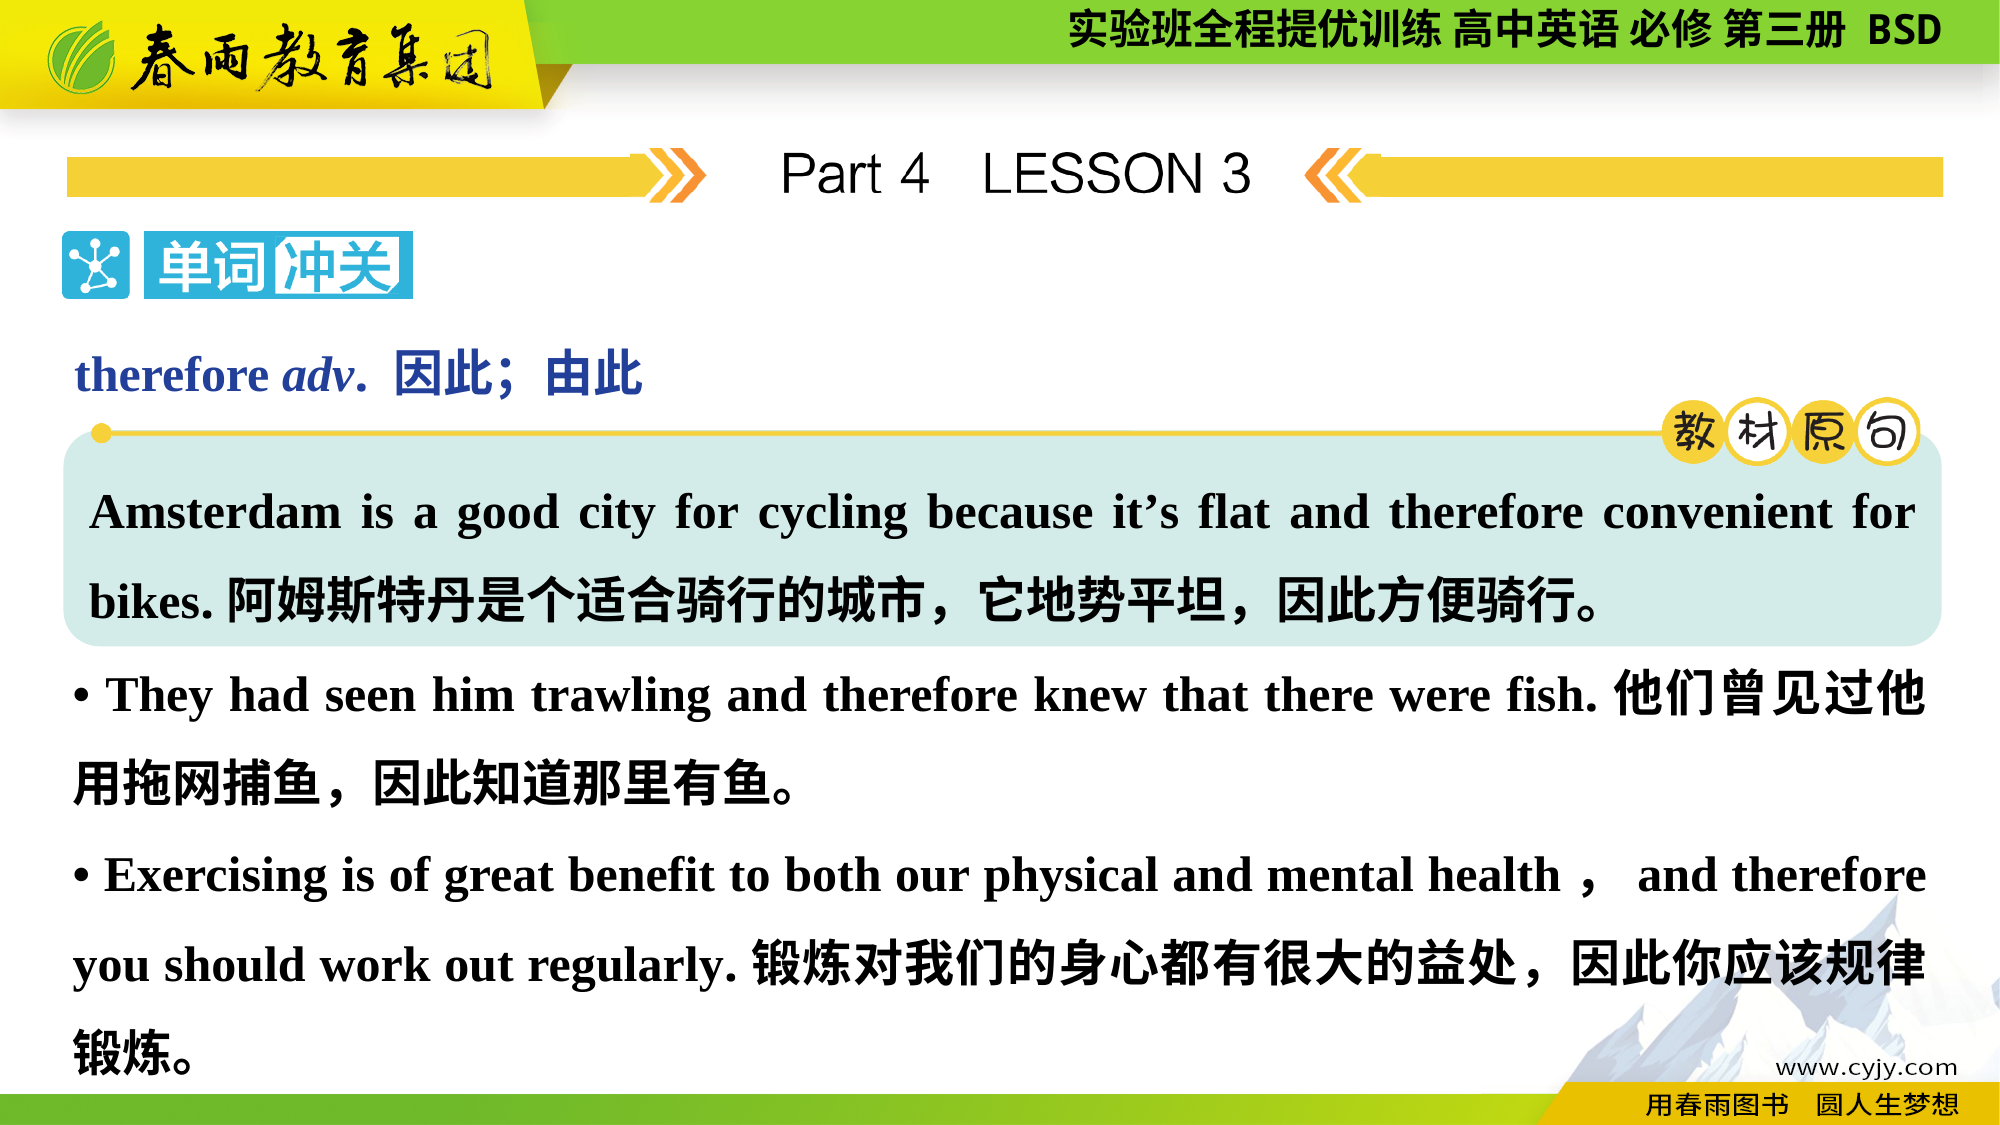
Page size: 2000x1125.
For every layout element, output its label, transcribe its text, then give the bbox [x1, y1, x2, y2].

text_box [90, 396, 1921, 496]
text_box Amsterdam is a good city for cycling because it’s flat and therefore convenient for bikes.阿姆斯特丹是个适合骑行的城市，它地势平坦，因此方便骑行。 [63, 433, 1942, 624]
text_box • They had seen him trawling and therefore knew that there were fish.他们曾见过他用拖网捕鱼，因此知道那里有鱼。 • Exercising is of great benefit to both our physical and mental health，and therefore you should work out regularly.锻炼对我们的身心都有很大的益处，因此你应该规律锻炼。 [57, 624, 1942, 1090]
picture [0, 0, 2000, 1125]
list therefore adv. 因此；由此 [59, 304, 1944, 399]
